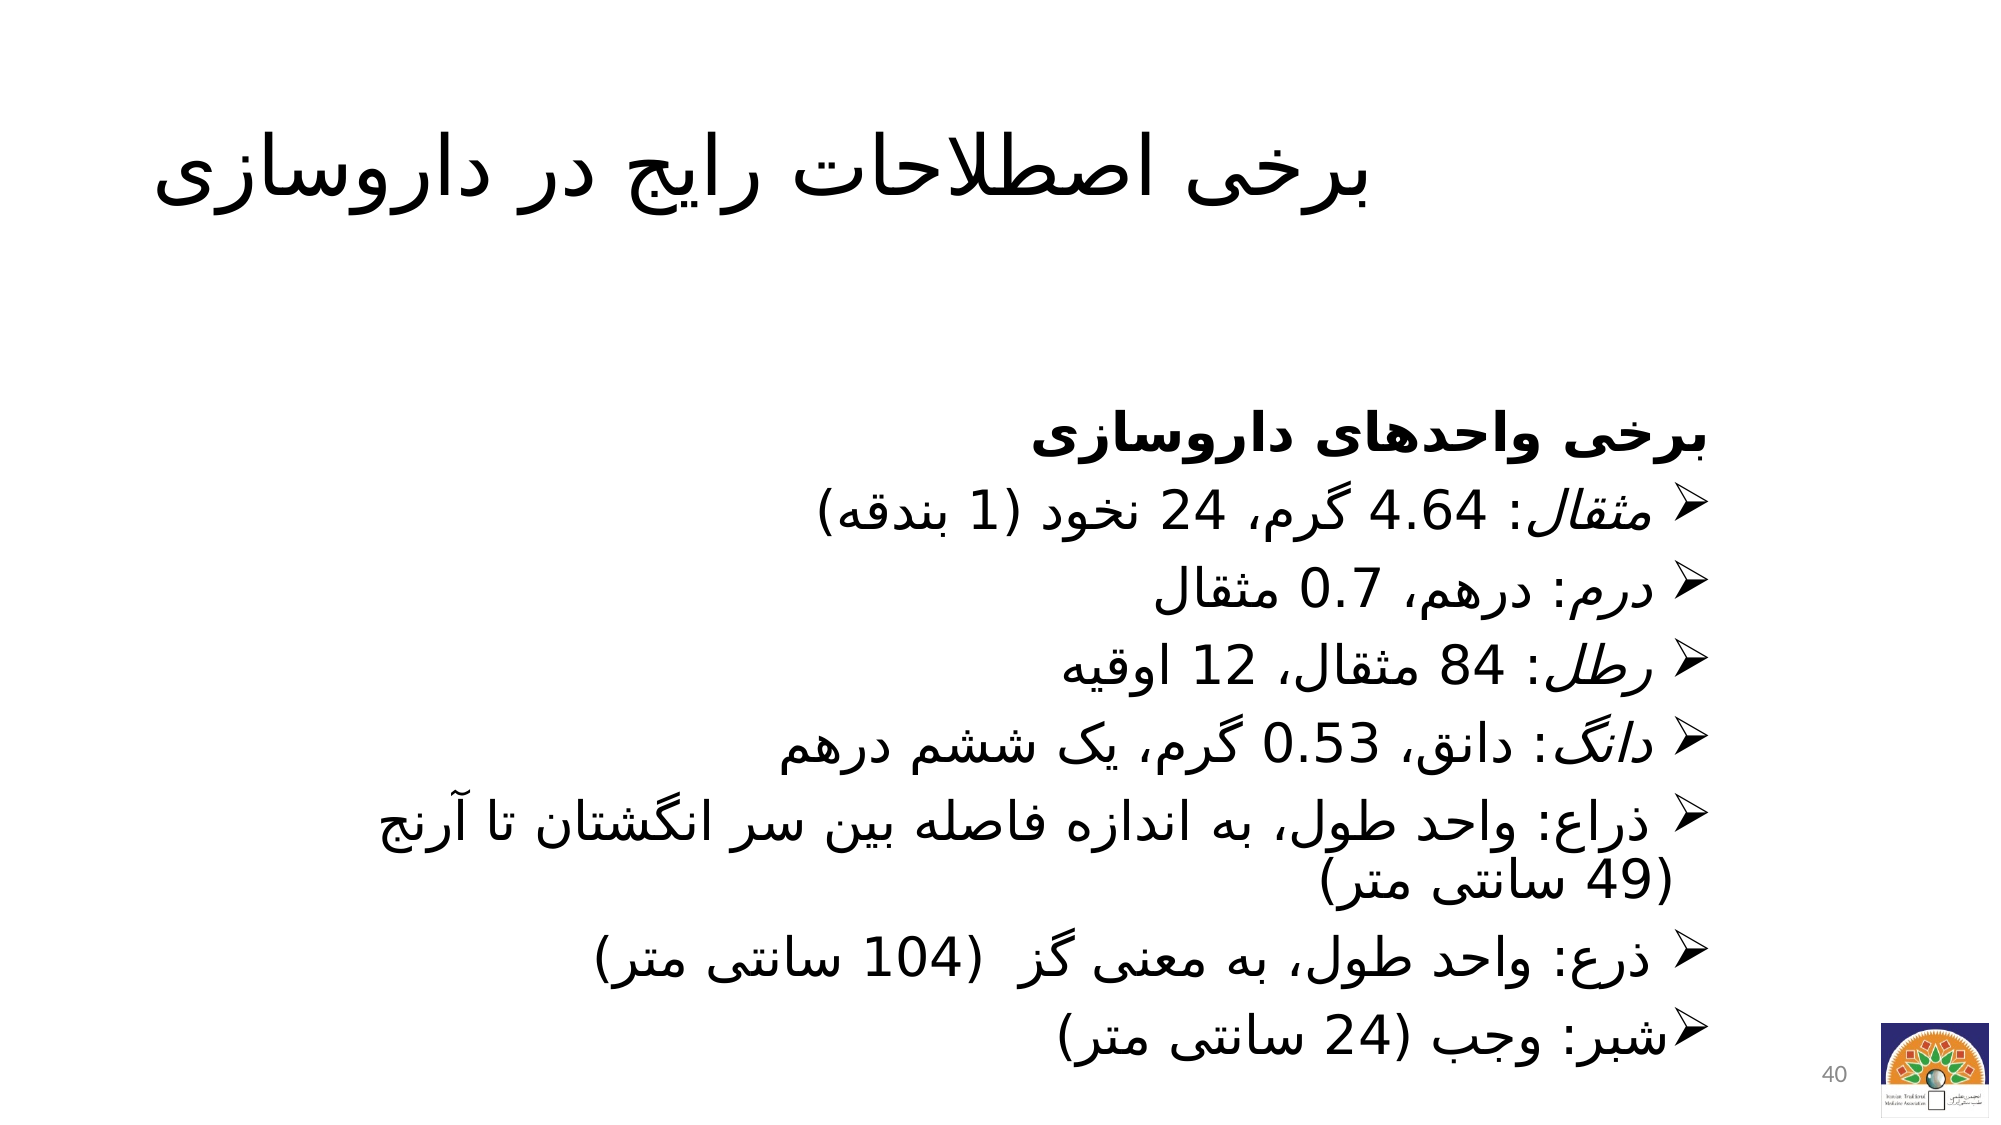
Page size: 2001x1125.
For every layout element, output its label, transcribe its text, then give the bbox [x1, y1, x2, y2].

list برخی واحدهای داروسازی مثقال: 4.64 گرم، 24 نخود (1 بندقه) درم: درهم، 0.7 مثقال رطل: 84 مثقال، 12 اوقیه دانگ: دانق، 0.53 گرم، یک ششم درهم ذراع: واحد طول، به اندازه فاصله بین سر انگشتان تا آرنج (49 سانتی متر) ذرع: واحد طول، به معنی گز (104 سانتی متر) شبر: وجب (24 سانتی متر) [275, 397, 1725, 1075]
picture [1881, 1023, 1990, 1118]
title برخی اصطلاحات رایج در داروسازی [137, 59, 1863, 278]
slide_number 40 [1412, 1042, 1863, 1103]
